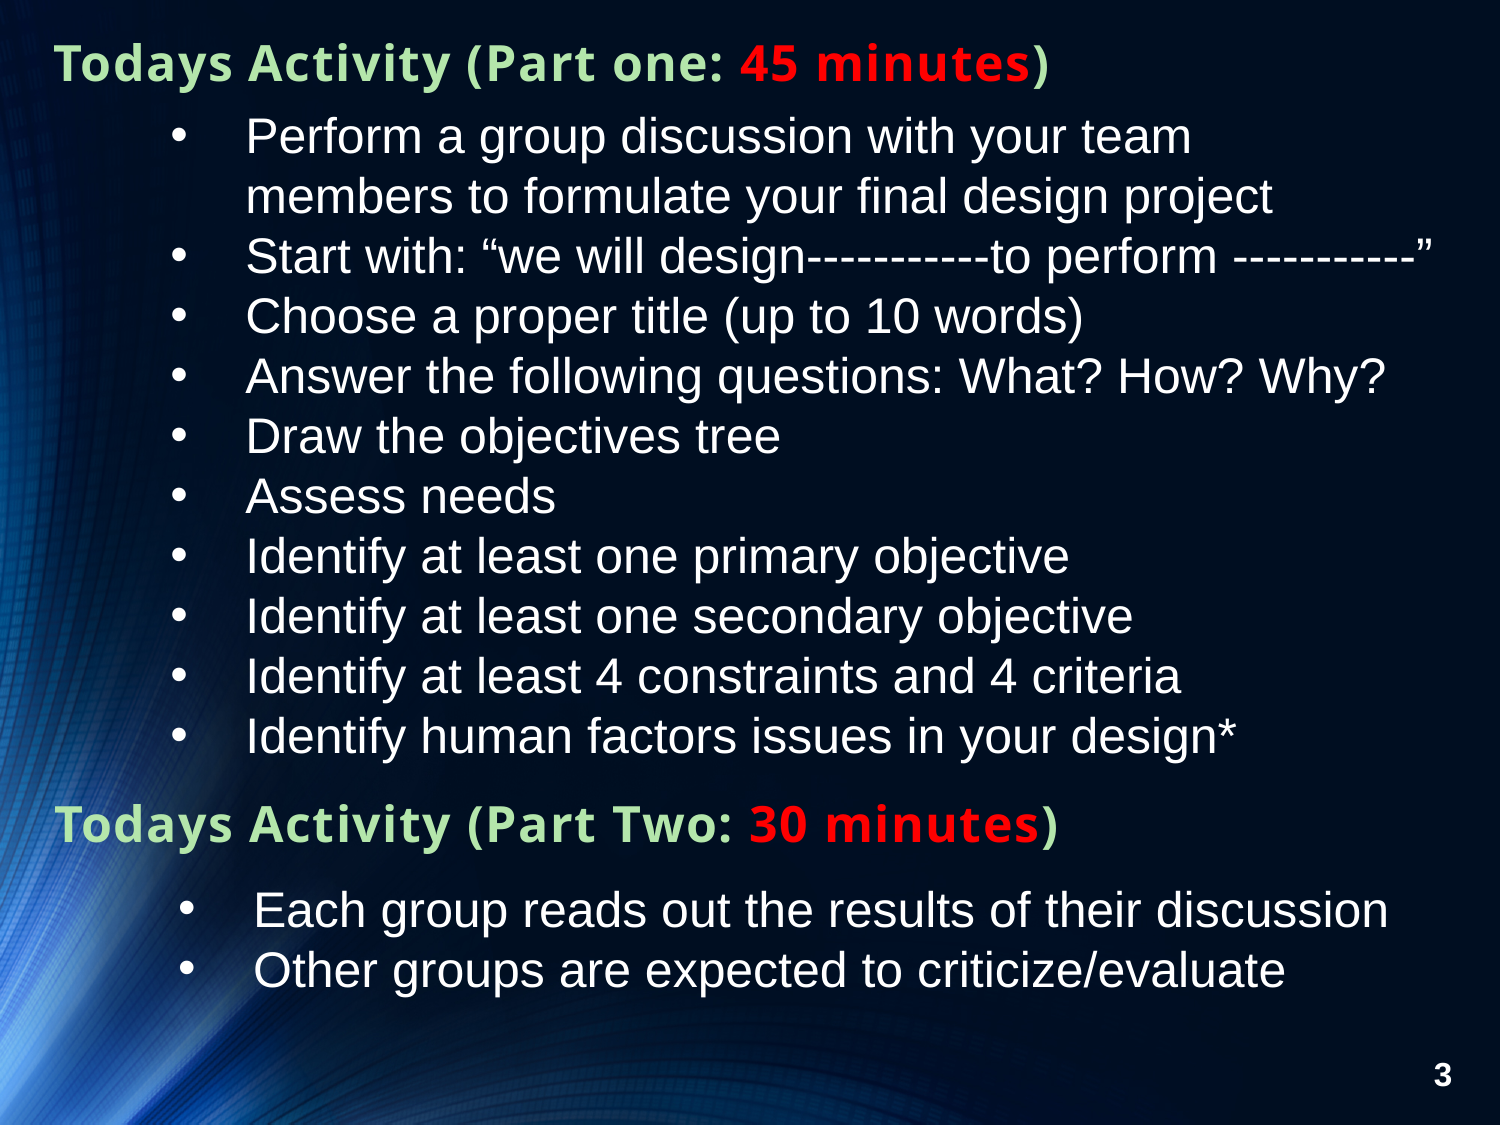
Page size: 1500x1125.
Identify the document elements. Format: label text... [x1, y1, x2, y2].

title Todays Activity (Part one: 45 minutes) [38, 0, 1244, 101]
slide_number 3 [1364, 1050, 1468, 1096]
text_box Perform a group discussion with your team members to formulate your final design project Start with: “we will design-----------to perform -----------” Choose a proper title (up to 10 words) Answer the following questions: What? How? Why? Draw the objectives tree Assess needs Identify at least one primary objective Identify at least one secondary objective Identify at least 4 constraints and 4 criteria Identify human factors issues in your design* [155, 96, 1471, 772]
text_box Todays Activity (Part Two: 30 minutes) [39, 753, 1244, 861]
picture [0, 0, 1500, 1125]
text_box Each group reads out the results of their discussion Other groups are expected to criticize/evaluate [163, 869, 1405, 1005]
